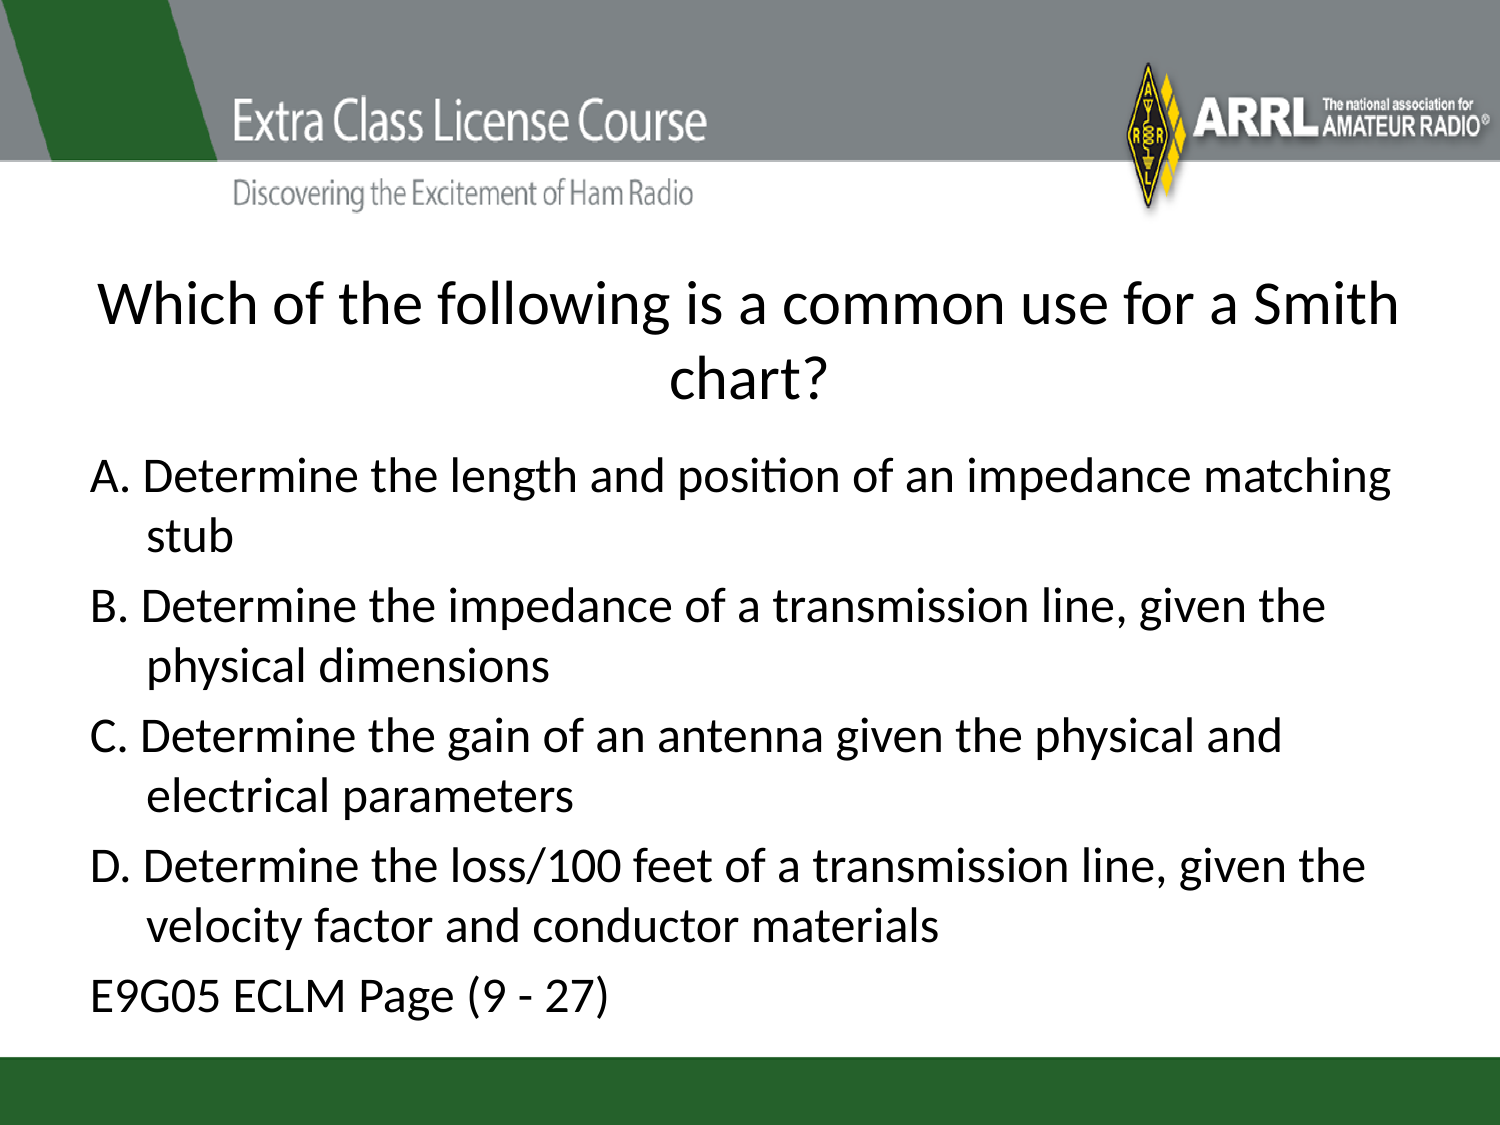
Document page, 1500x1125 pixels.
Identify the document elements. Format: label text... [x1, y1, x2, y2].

picture [0, 0, 1500, 1125]
list A. Determine the length and position of an impedance matching stub B. Determine the impedance of a transmission line, given the physical dimensions C. Determine the gain of an antenna given the physical and electrical parameters D. Determine the loss/100 feet of a transmission line, given the velocity factor and conductor materials E9G05 ECLM Page (9 - 27) [75, 435, 1425, 953]
title Which of the following is a common use for a Smith chart? [75, 254, 1425, 435]
